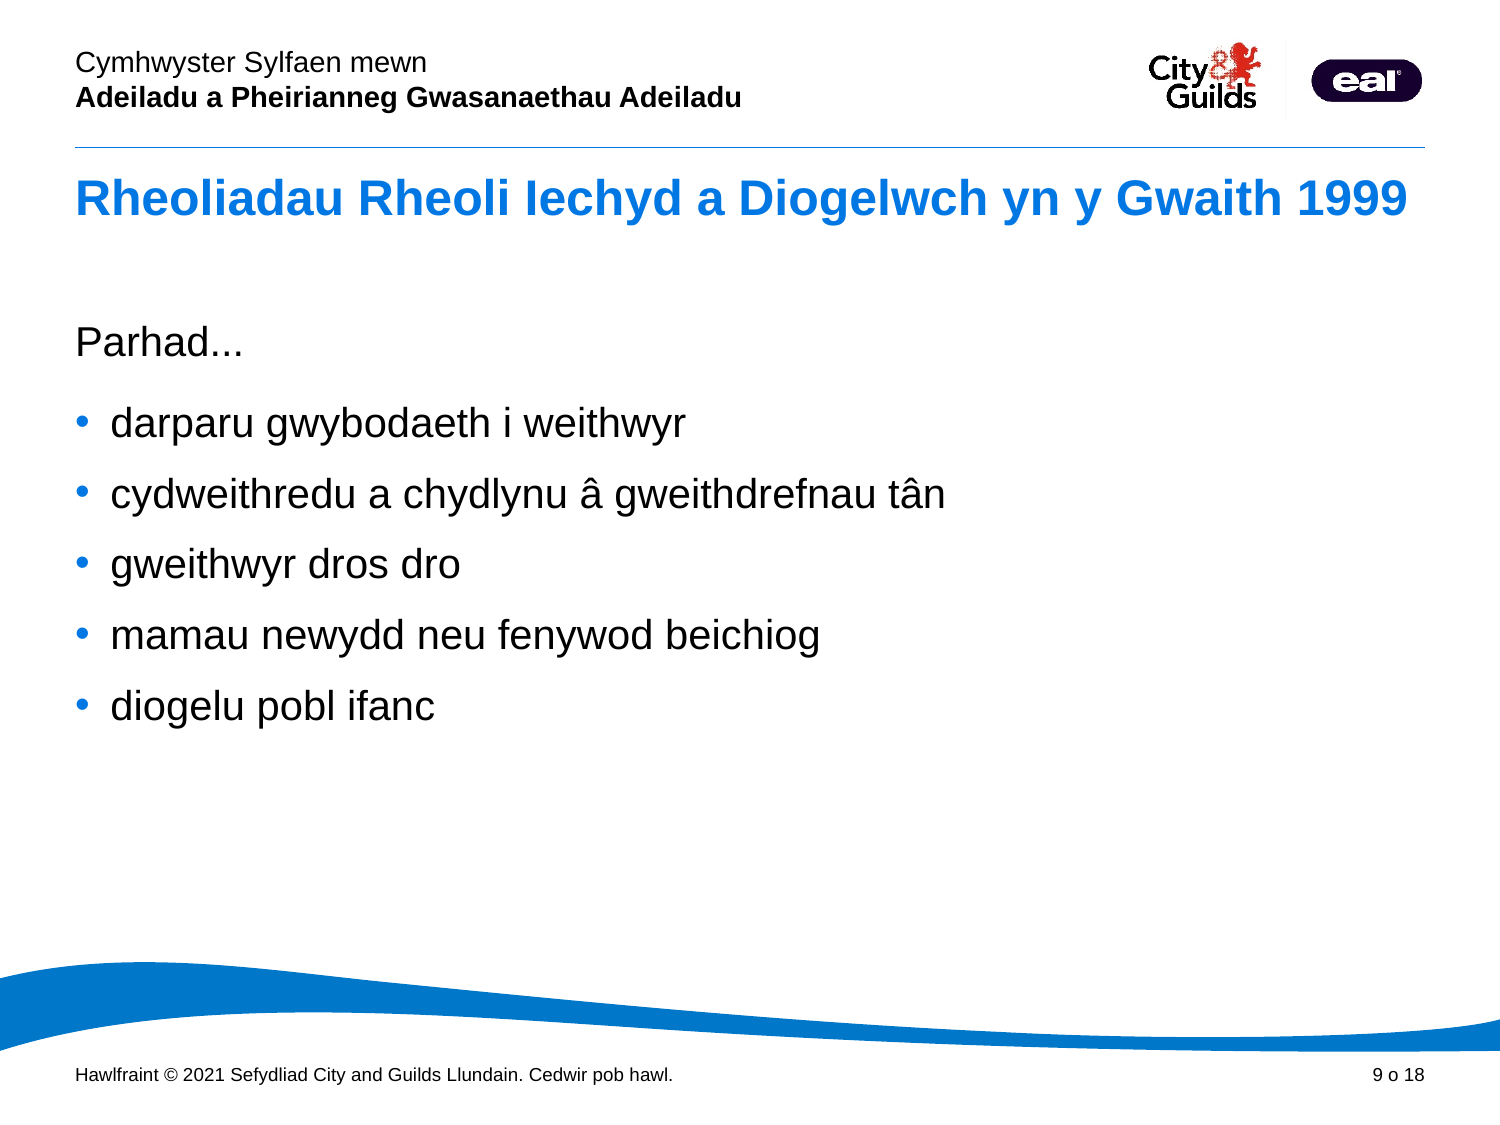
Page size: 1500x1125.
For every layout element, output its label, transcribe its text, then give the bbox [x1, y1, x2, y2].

title Rheoliadau Rheoli Iechyd a Diogelwch yn y Gwaith 1999 [74, 165, 1424, 229]
list Parhad... darparu gwybodaeth i weithwyr cydweithredu a chydlynu â gweithdrefnau tân gweithwyr dros dro mamau newydd neu fenywod beichiog diogelu pobl ifanc [74, 314, 1426, 1012]
picture [1149, 38, 1422, 121]
